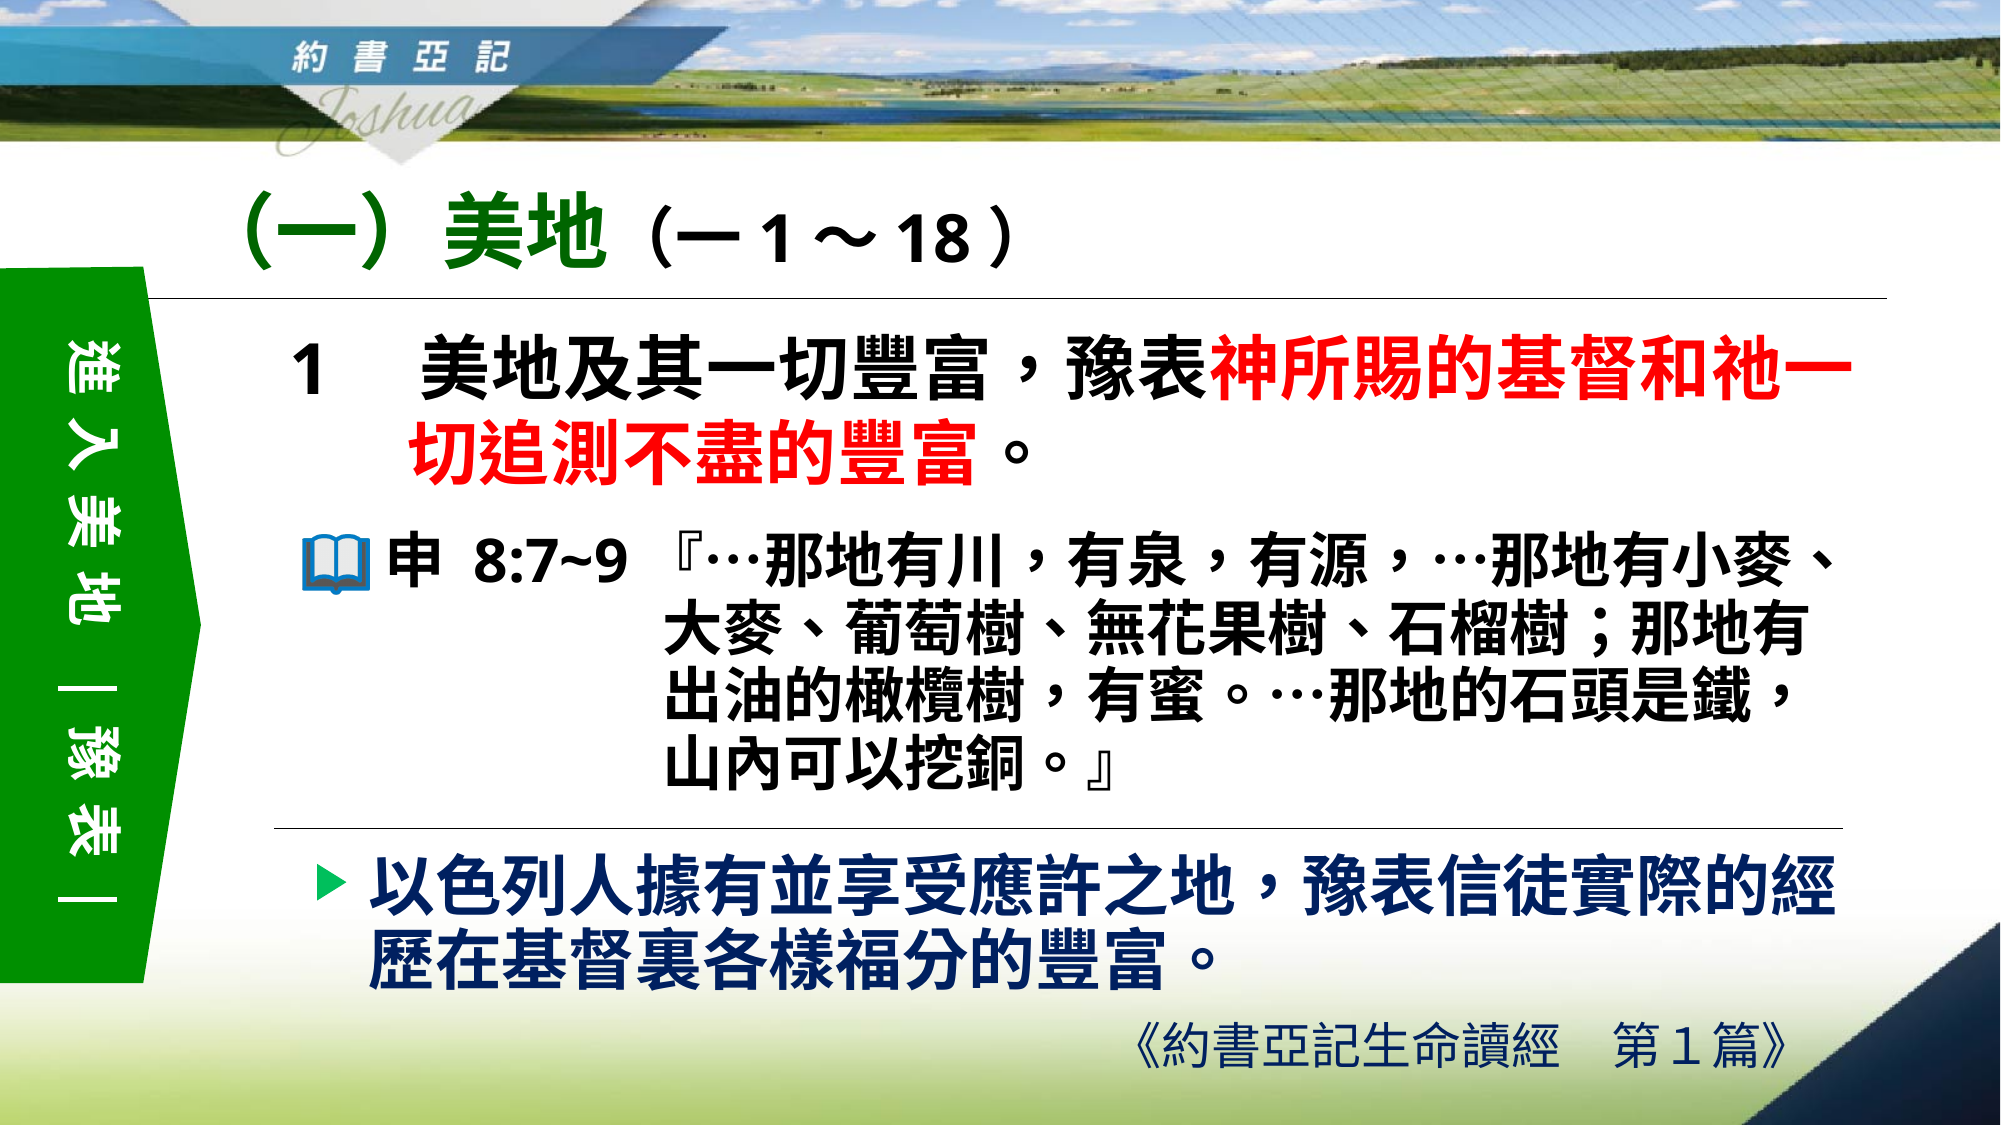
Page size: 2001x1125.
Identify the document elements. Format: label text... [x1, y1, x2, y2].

text_box （一）美地（一1～18） [177, 171, 1352, 287]
text_box 申 8:7~9『…那地有川，有泉，有源，…那地有小麥、大麥、葡萄樹、無花果樹、石榴樹；那地有出油的橄欖樹，有蜜。…那地的石頭是鐵，山內可以挖銅。』 [370, 520, 1875, 805]
text_box 《約書亞記生命讀經 第１篇》 [1096, 1007, 1843, 1083]
text_box 進入美地 豫表 [38, 324, 137, 918]
text_box [316, 861, 349, 903]
text_box [0, 265, 202, 985]
text_box 1 美地及其一切豐富，豫表神所賜的基督和祂一切追測不盡的豐富。 [274, 316, 1899, 501]
text_box 以色列人據有並享受應許之地，豫表信徒實際的經歷在基督裏各樣福分的豐富。 [353, 843, 1875, 1005]
picture [0, 0, 2001, 1125]
